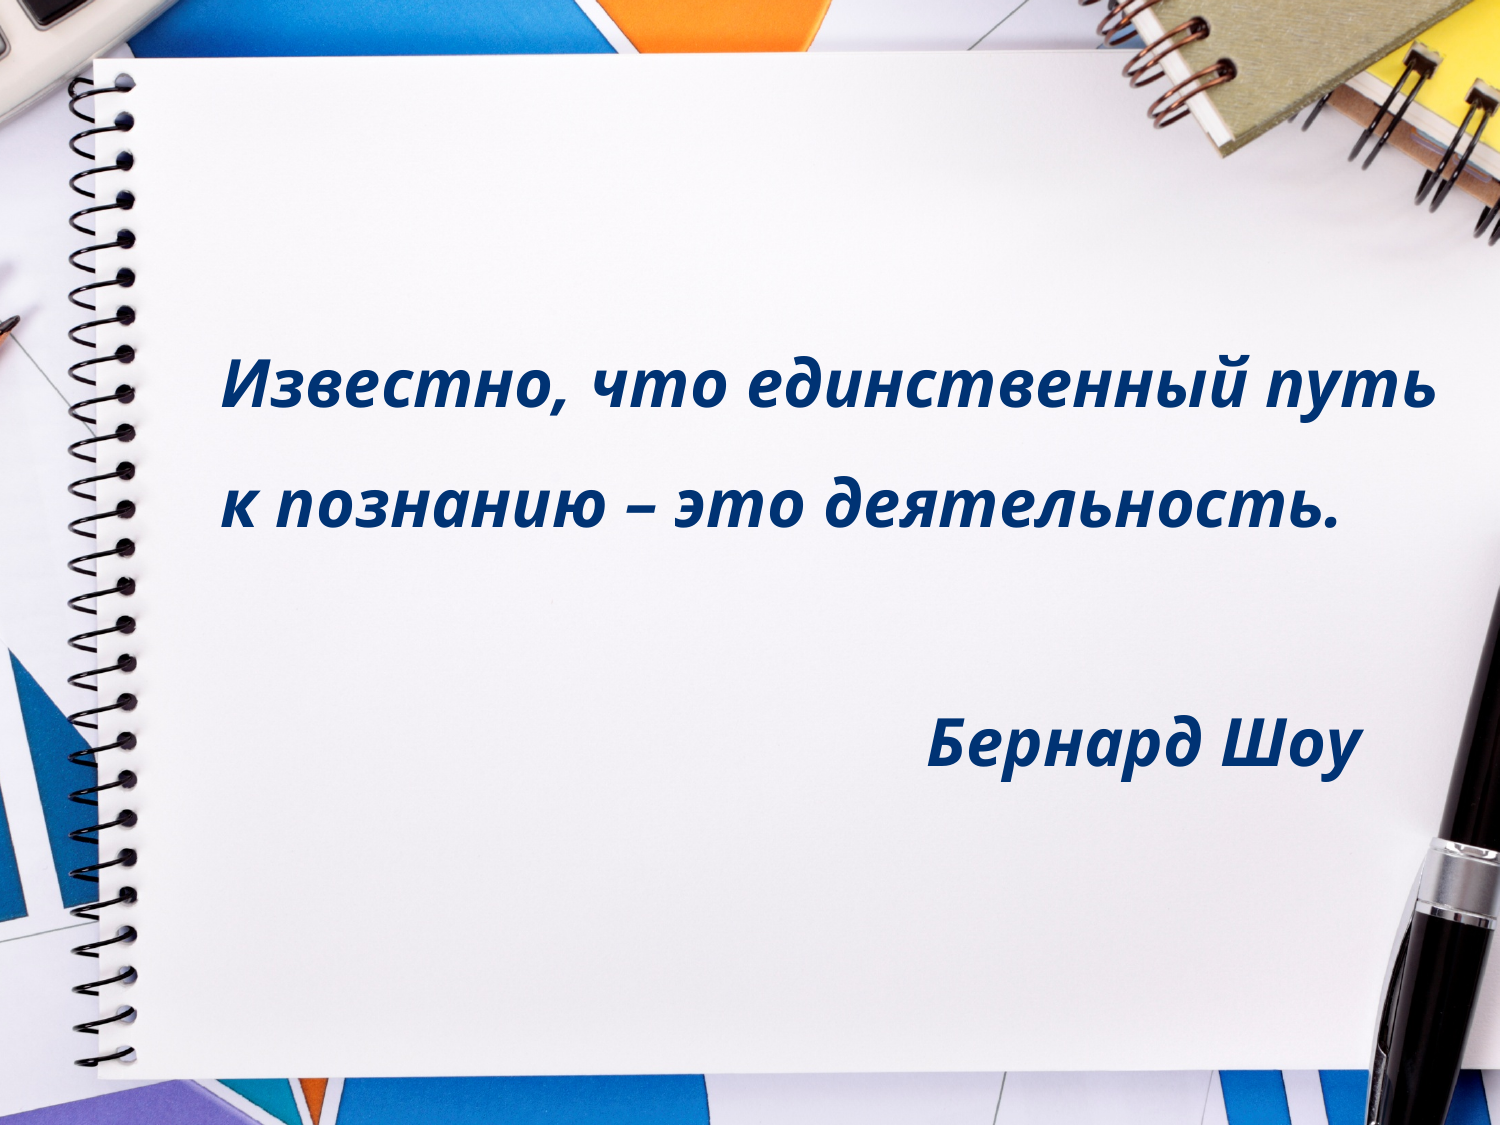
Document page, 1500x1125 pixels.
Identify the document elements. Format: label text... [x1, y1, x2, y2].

picture [0, 0, 1500, 1125]
title Известно, что единственный путь к познанию – это деятельность. Бернард Шоу [136, 500, 1500, 661]
